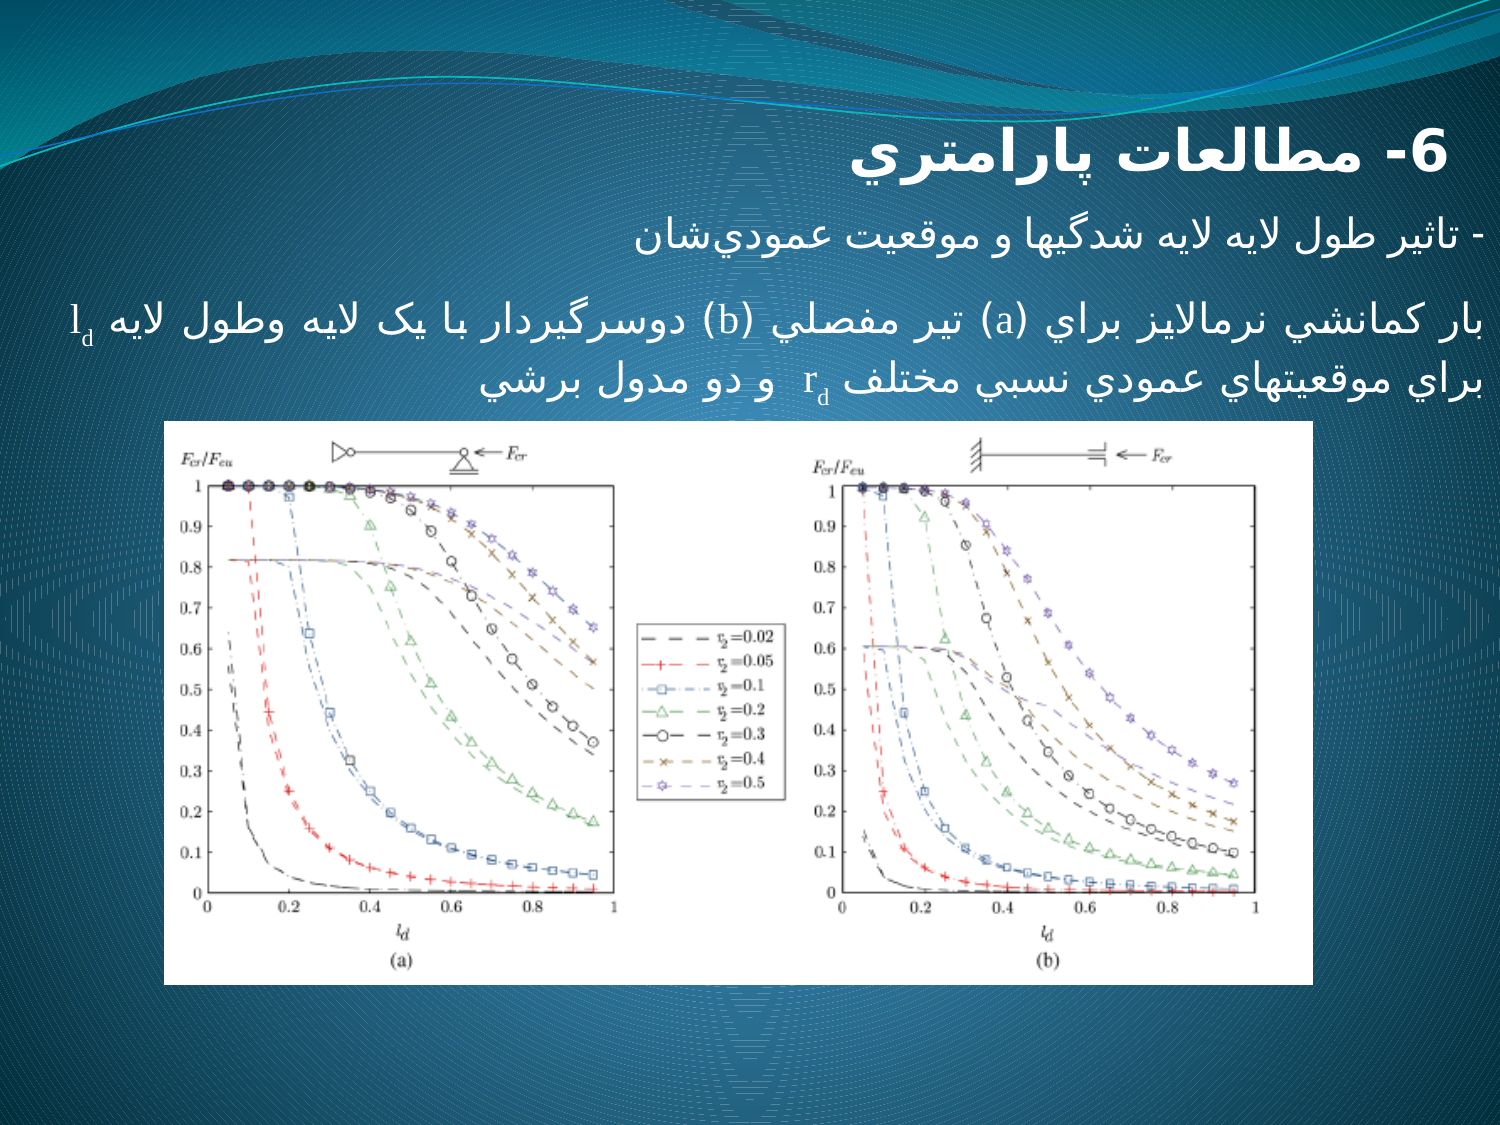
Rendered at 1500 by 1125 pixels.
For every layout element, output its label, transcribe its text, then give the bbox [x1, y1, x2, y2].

text_box 6- مطالعات پارامتري [46, 105, 1465, 191]
picture [163, 421, 1313, 985]
text_box - تاثير طول لايه لايه ‌شدگيها و موقعيت عمودي‌شان [93, 199, 1500, 264]
text_box بار کمانشي نرمالايز براي (a) تير مفصلي (b) دوسرگيردار با يک لايه وطول لايه ld براي موقعيتهاي عمودي نسبي مختلف rd و دو مدول برشي [23, 284, 1500, 418]
